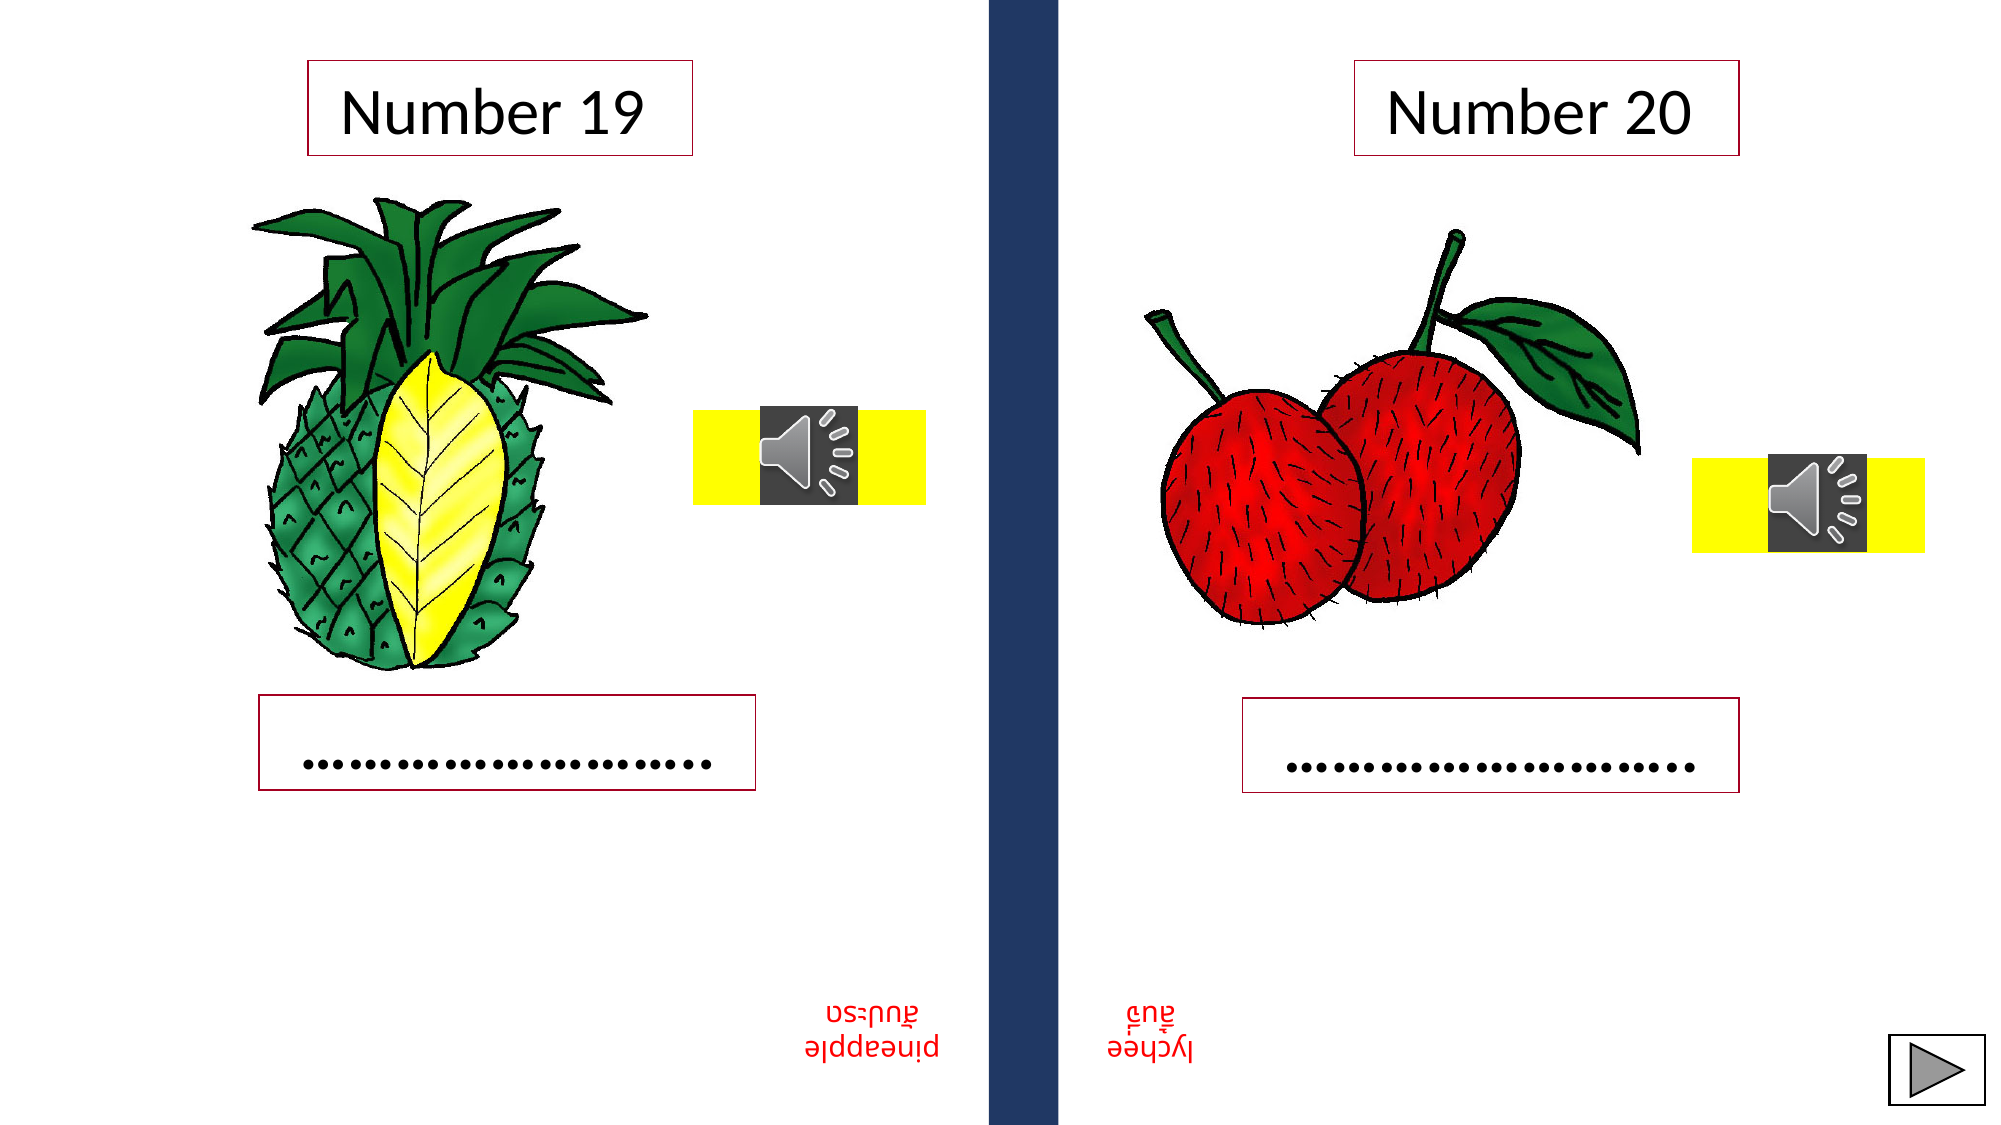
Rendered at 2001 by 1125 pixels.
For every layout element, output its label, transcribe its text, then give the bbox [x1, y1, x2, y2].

text_box [988, 0, 1059, 1125]
table_header [860, 410, 926, 505]
table_header [1868, 458, 1925, 553]
text_box …………………….. [1242, 697, 1739, 793]
text_box Number 19 [308, 60, 693, 156]
table_header [693, 410, 759, 505]
picture [1101, 196, 1665, 658]
text_box [1888, 1034, 1986, 1106]
text_box pineapple สับปะรด [780, 993, 964, 1078]
text_box …………………….. [259, 695, 756, 790]
picture [759, 405, 860, 506]
picture [189, 170, 661, 682]
text_box lychee ลิ้นจี่ [1090, 993, 1211, 1078]
picture [1767, 452, 1868, 553]
text_box Number 20 [1354, 60, 1739, 156]
table_header [1692, 458, 1767, 553]
